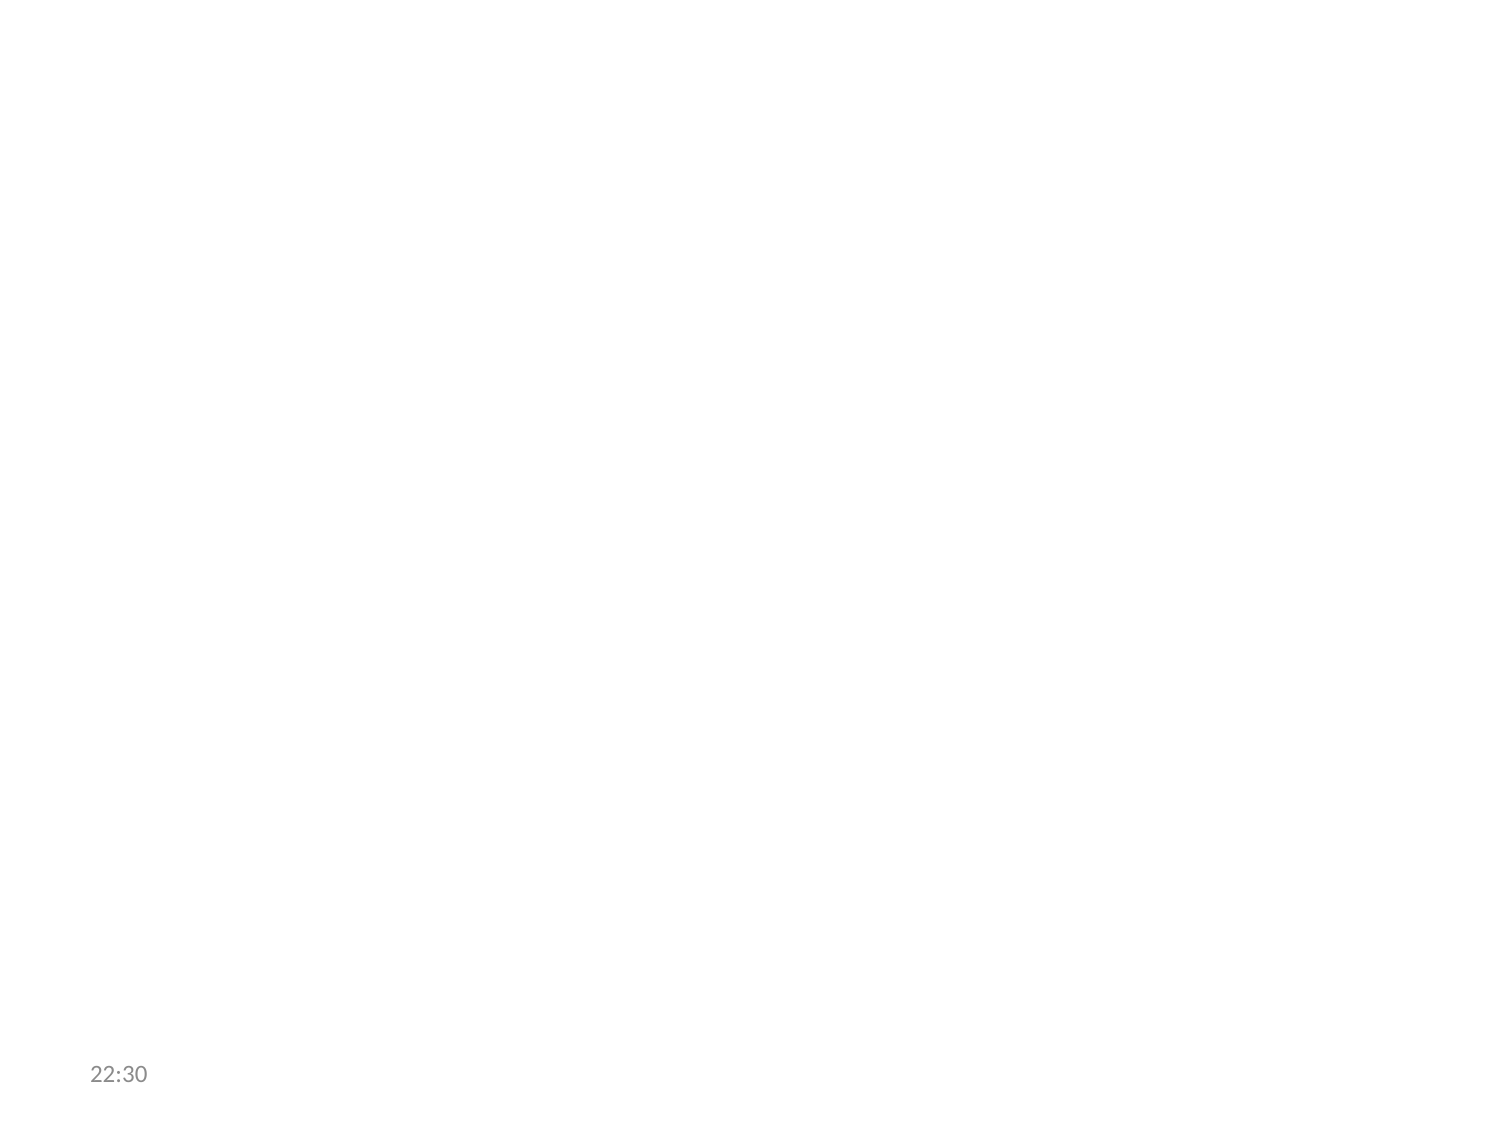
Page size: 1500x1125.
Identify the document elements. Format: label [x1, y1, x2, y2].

slide_number [75, 1042, 425, 1103]
